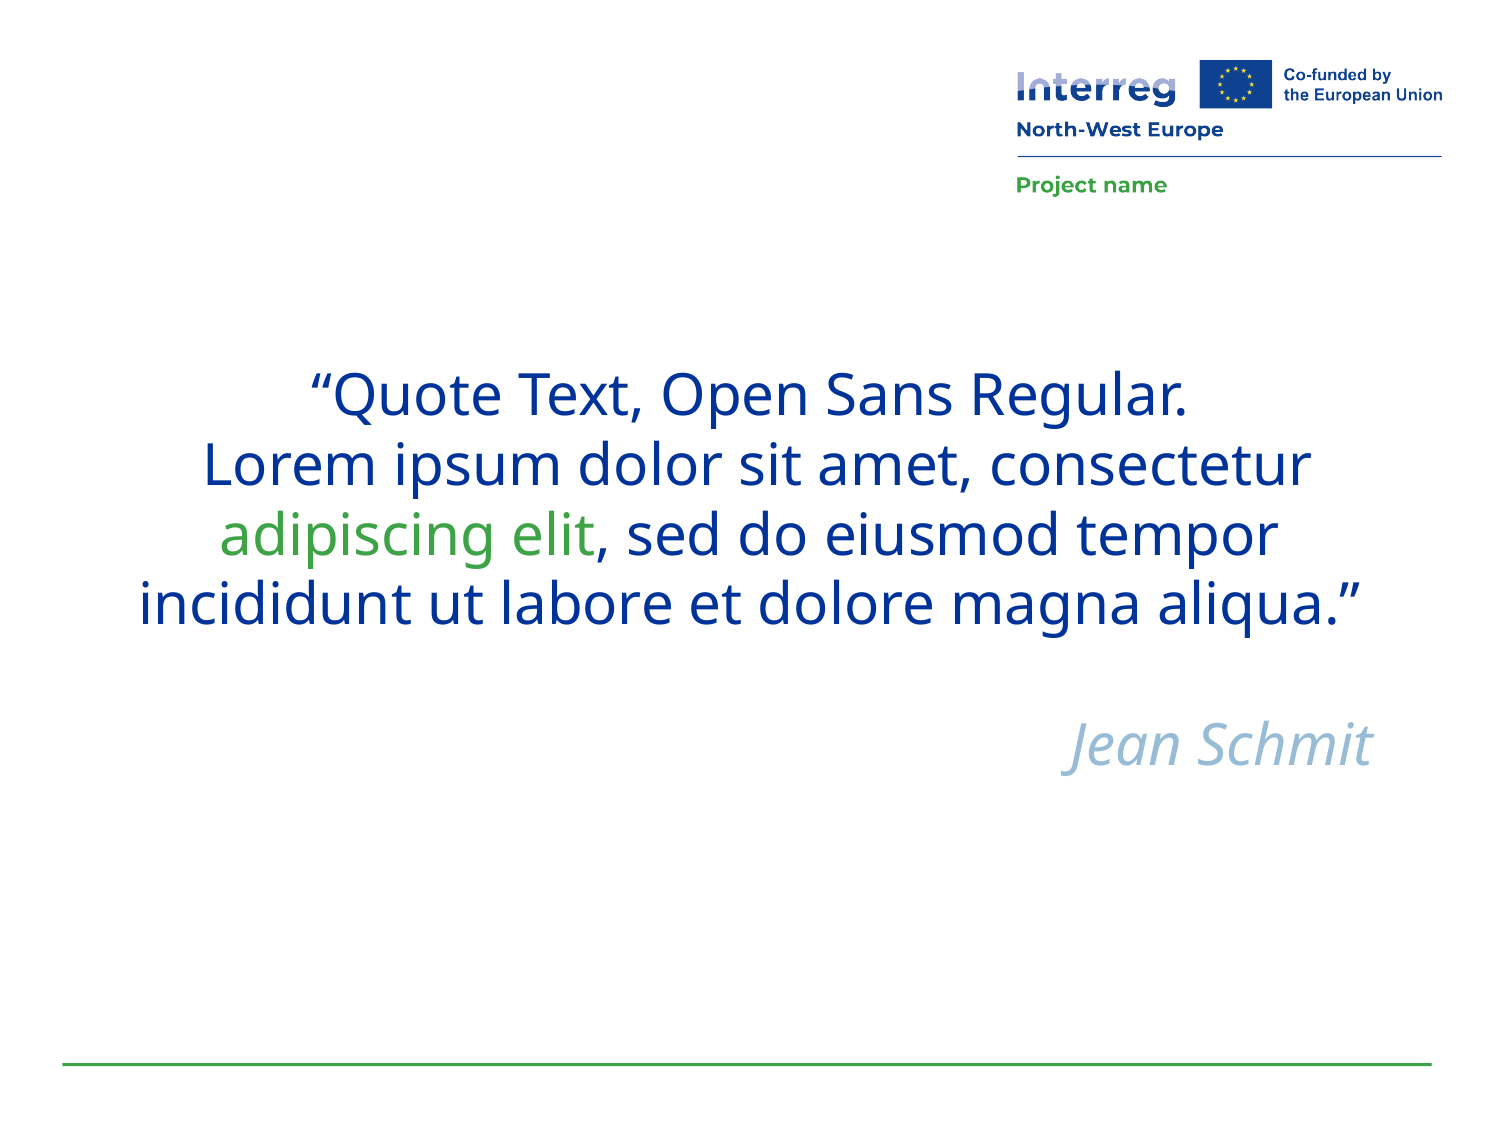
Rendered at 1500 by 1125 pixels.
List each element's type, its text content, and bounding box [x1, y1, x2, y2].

text_box “Quote Text, Open Sans Regular. Lorem ipsum dolor sit amet, consectetur adipiscing elit, sed do eiusmod tempor incididunt ut labore et dolore magna aliqua.” Jean Schmit [112, 349, 1388, 798]
picture [958, 0, 1500, 252]
